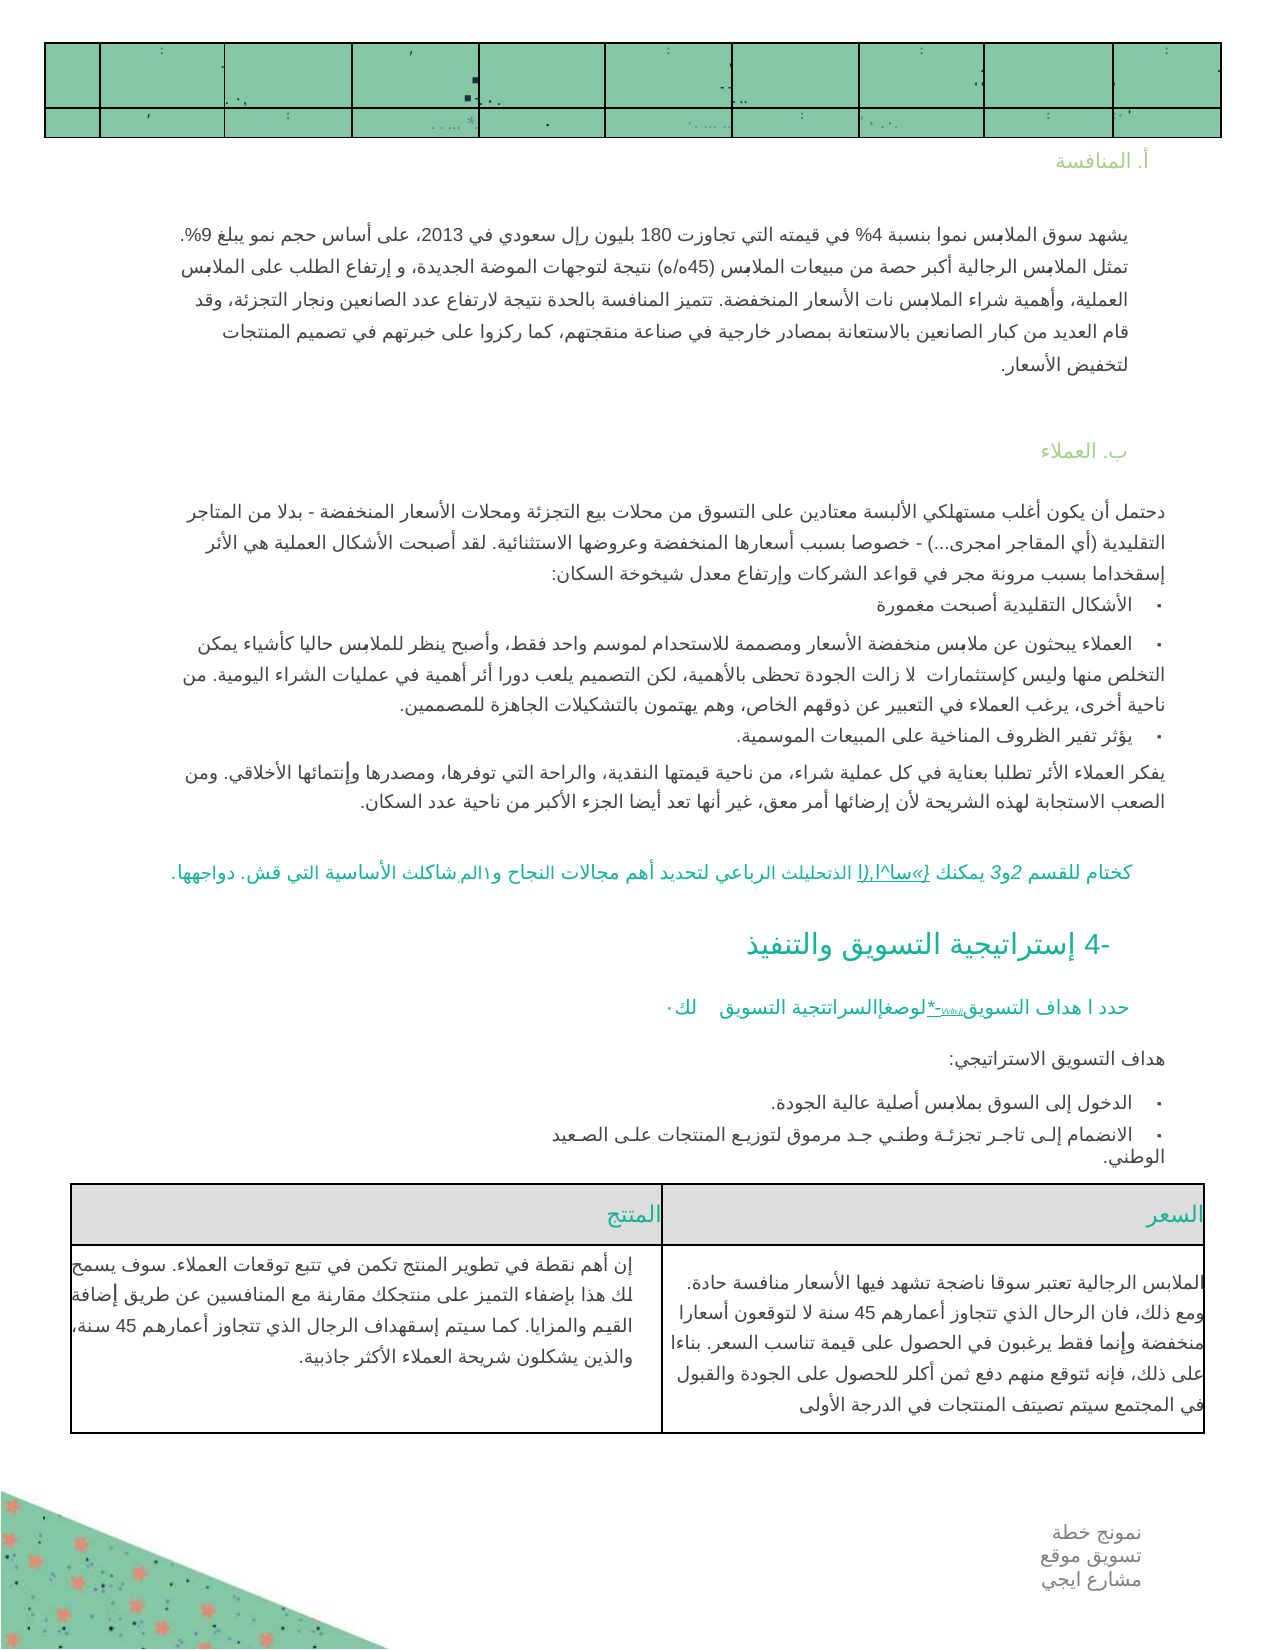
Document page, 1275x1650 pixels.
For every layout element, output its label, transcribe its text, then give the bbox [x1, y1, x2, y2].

text_box يشهد سوق الملابس نموا بنسبة 4% في قيمته التي تجاوزت 180 بليون رإل سعودي في 2013، على أساس حجم نمو يبلغ 9%. تمثل الملابس الرجالية أكبر حصة من مبيعات الملابس (45ه/ه) نتيجة لتوجهات الموضة الجديدة، و إرتفاع الطلب على الملابس العملية، وأهمية شراء الملابس نات الأسعار المنخفضة. تتميز المنافسة بالحدة نتيجة لارتفاع عدد الصانعين ونجار التجزئة، وقد قام العديد من كبار الصانعين بالاستعانة بمصادر خارجية في صناعة منقجتهم، كما ركزوا على خبرتهم في تصميم المنتجات لتخفيض الأسعار. [167, 212, 1129, 337]
table_header السعر [663, 1185, 1203, 1244]
table_cell ' ٠: [1114, 109, 1220, 137]
table_header : . ' ' [860, 44, 983, 107]
text_box دحتمل أن يكون أغلب مستهلكي الألبسة معتادين على التسوق من محلات بيع التجزئة ومحلات الأسعار المنخفضة - بدلا من المتاجر التقليدية (أي المقاجر امجرى...) - خصوصا بسبب أسعارها المنخفضة وعروضها الاستثنائية. لقد أصبحت الأشكال العملية هي الأئر إسقخداما بسبب مرونة مجر في قواعد الشركات وإرتفاع معدل شيخوخة السكان: ٠ الأشكال التقليدية أصبحت مغمورة ٠ العملاء يبحثون عن ملابس منخفضة الأسعار ومصممة للاستحدام لموسم واحد فقط، وأصبح ينظر للملابس حاليا كأشياء يمكن التخلص منها وليس كإستثمارات. لا زالت الجودة تحظى بالأهمية، لكن التصميم يلعب دورا أئر أهمية في عمليات الشراء اليومية. من ناحية أخرى، يرغب العملاء في التعبير عن ذوقهم الخاص، وهم يهتمون بالتشكيلات الجاهزة للمصممين. ٠ يؤثر تفير الظروف المناخية على المبيعات الموسمية. يفكر العملاء الأئر تطلبا بعناية في كل عملية شراء، من ناحية قيمتها النقدية، والراحة التي توفرها، ومصدرها وإنتمائها الأخلاقي. ومن الصعب الاستجابة لهذه الشريحة لأن إرضائها أمر معق، غير أنها تعد أيضا الجزء الأكبر من ناحية عدد السكان. [158, 490, 1165, 838]
table_header [985, 44, 1112, 107]
table_cell . [480, 109, 604, 137]
table_header . .. [733, 44, 858, 107]
table_header [46, 44, 99, 107]
table_cell [46, 109, 99, 137]
table_cell إن أهم نقطة في تطوير المنتج تكمن في تتبع توقعات العملاء. سوف يسمح لك هذا بإضفاء التميز على منتجكك مقارنة مع المنافسين عن طريق إضافة القيم والمزايا. كما سيتم إسقهداف الرجال الذي تتجاوز أعمارهم 45 سنة، والذين يشكلون شريحة العملاء الأكثر جاذبية. [72, 1246, 661, 1432]
table_cell .. ... .٠ [606, 109, 731, 137]
text_box نمونج خطة تسويق موقع مشارع ايجي [1017, 1520, 1142, 1570]
table_header المتتج [72, 1185, 661, 1244]
table_cell .٠. ٠ ' [860, 109, 983, 137]
table_cell : [985, 109, 1112, 137]
table_cell . . ... *. [353, 109, 478, 137]
table_header : ' - - [606, 44, 731, 107]
picture [1, 1491, 388, 1649]
table_header ' ■ ■ - [353, 44, 478, 107]
text_box حدد ا هداف التسويقVvln.jj-*لوصغإالسراتتجية التسويق لك٠ [513, 994, 1130, 1024]
table_header : . ' [1114, 44, 1220, 107]
table_cell الملابس الرجالية تعتبر سوقا ناضجة تشهد فيها الأسعار منافسة حادة. ومع ذلك، فان الرحال الذي تتجاوز أعمارهم 45 سنة لا لتوقعون أسعارا منخفضة وإنما فقط يرغبون في الحصول على قيمة تناسب السعر. بناءا على ذلك، فإنه ئتوقع منهم دفع ثمن أكلر للحصول على الجودة والقبول في المجتمع سيتم تصيتف المنتجات في الدرجة الأولى [663, 1246, 1203, 1432]
text_box -4 إستراتيجية التسويق والتنفيذ [814, 925, 1111, 960]
table_cell : [225, 109, 351, 137]
table_header . ٠ . [480, 44, 604, 107]
text_box هداف التسويق الاستراتيجي: ٠ الدخول إلى السوق بملابس أصلية عالية الجودة. ٠ الانضمام إلى تاجر تجزئة وطني جد مرموق لتوزيع المنتجات على الصعيد الوطني. [551, 1046, 1166, 1156]
text_box كختام للقسم 2و3 يمكنك {»سا^ا,(ا الذتحليلث الرباعي لتحديد أهم مجالات النجاح و١الم،شاكلث الأساسية التي قش. دواجهها. [315, 859, 1133, 890]
table_header : . [101, 44, 224, 107]
table_header ,٠ . [225, 44, 351, 107]
text_box ب. العملاء [1037, 438, 1129, 466]
table_cell ' [101, 109, 224, 137]
table_cell : [733, 109, 858, 137]
text_box أ. المنافسة [1028, 147, 1149, 186]
